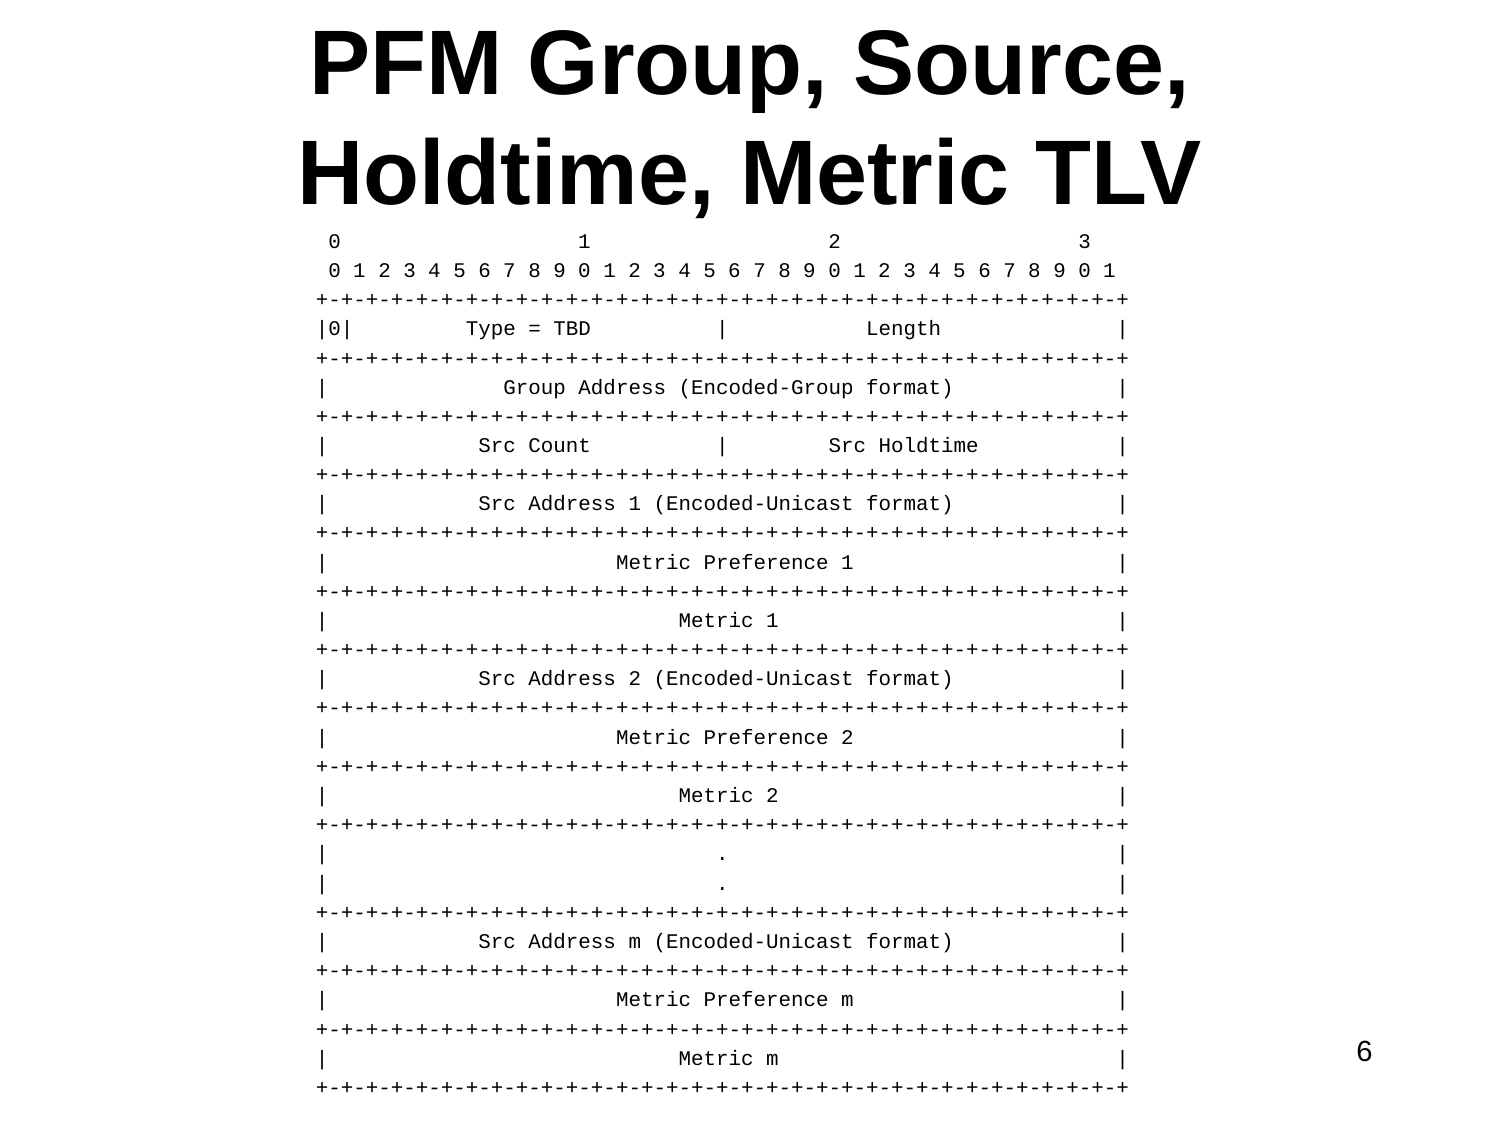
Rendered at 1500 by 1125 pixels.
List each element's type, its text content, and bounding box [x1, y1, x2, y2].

slide_number 6 [1074, 1024, 1388, 1101]
list 0 1 2 3 0 1 2 3 4 5 6 7 8 9 0 1 2 3 4 5 6 7 8 9 0 1 2 3 4 5 6 7 8 9 0 1 +-+-+-+-+-+-+-+-+-+-+-+-+-+-+-+-+-+-+-+-+-+-+-+-+-+-+-+-+-+-+-+-+ |0| Type = TBD | Length | +-+-+-+-+-+-+-+-+-+-+-+-+-+-+-+-+-+-+-+-+-+-+-+-+-+-+-+-+-+-+-+-+ | Group Address (Encoded-Group format) | +-+-+-+-+-+-+-+-+-+-+-+-+-+-+-+-+-+-+-+-+-+-+-+-+-+-+-+-+-+-+-+-+ | Src Count | Src Holdtime | +-+-+-+-+-+-+-+-+-+-+-+-+-+-+-+-+-+-+-+-+-+-+-+-+-+-+-+-+-+-+-+-+ | Src Address 1 (Encoded-Unicast format) | +-+-+-+-+-+-+-+-+-+-+-+-+-+-+-+-+-+-+-+-+-+-+-+-+-+-+-+-+-+-+-+-+ | Metric Preference 1 | +-+-+-+-+-+-+-+-+-+-+-+-+-+-+-+-+-+-+-+-+-+-+-+-+-+-+-+-+-+-+-+-+ | Metric 1 | +-+-+-+-+-+-+-+-+-+-+-+-+-+-+-+-+-+-+-+-+-+-+-+-+-+-+-+-+-+-+-+-+ | Src Address 2 (Encoded-Unicast format) | +-+-+-+-+-+-+-+-+-+-+-+-+-+-+-+-+-+-+-+-+-+-+-+-+-+-+-+-+-+-+-+-+ | Metric Preference 2 | +-+-+-+-+-+-+-+-+-+-+-+-+-+-+-+-+-+-+-+-+-+-+-+-+-+-+-+-+-+-+-+-+ | Metric 2 | +-+-+-+-+-+-+-+-+-+-+-+-+-+-+-+-+-+-+-+-+-+-+-+-+-+-+-+-+-+-+-+-+ | . | | . | +-+-+-+-+-+-+-+-+-+-+-+-+-+-+-+-+-+-+-+-+-+-+-+-+-+-+-+-+-+-+-+-+ | Src Address m (Encoded-Unicast format) | +-+-+-+-+-+-+-+-+-+-+-+-+-+-+-+-+-+-+-+-+-+-+-+-+-+-+-+-+-+-+-+-+ | Metric Preference m | +-+-+-+-+-+-+-+-+-+-+-+-+-+-+-+-+-+-+-+-+-+-+-+-+-+-+-+-+-+-+-+-+ | Metric m | +-+-+-+-+-+-+-+-+-+-+-+-+-+-+-+-+-+-+-+-+-+-+-+-+-+-+-+-+-+-+-+-+ [253, 219, 1500, 958]
title PFM Group, Source, Holdtime, Metric TLV [112, 18, 1388, 207]
